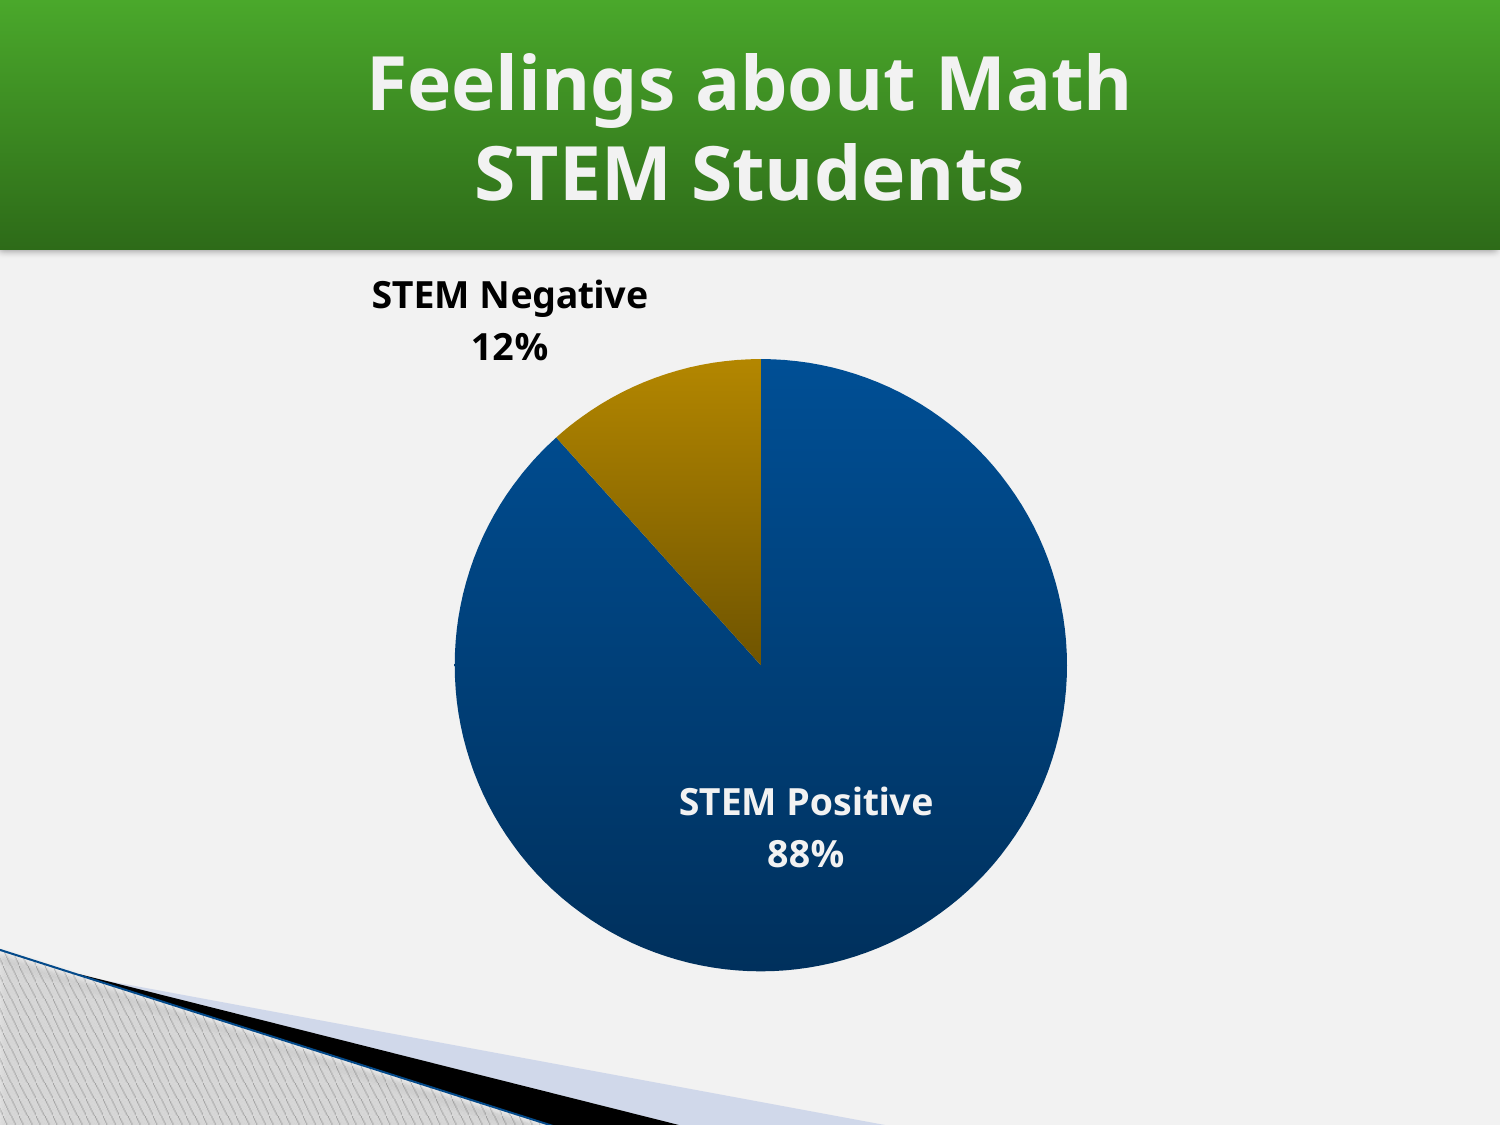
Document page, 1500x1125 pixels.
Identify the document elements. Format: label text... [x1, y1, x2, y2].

title Feelings about Math STEM Students [0, 0, 1500, 242]
chart [0, 242, 1500, 1088]
